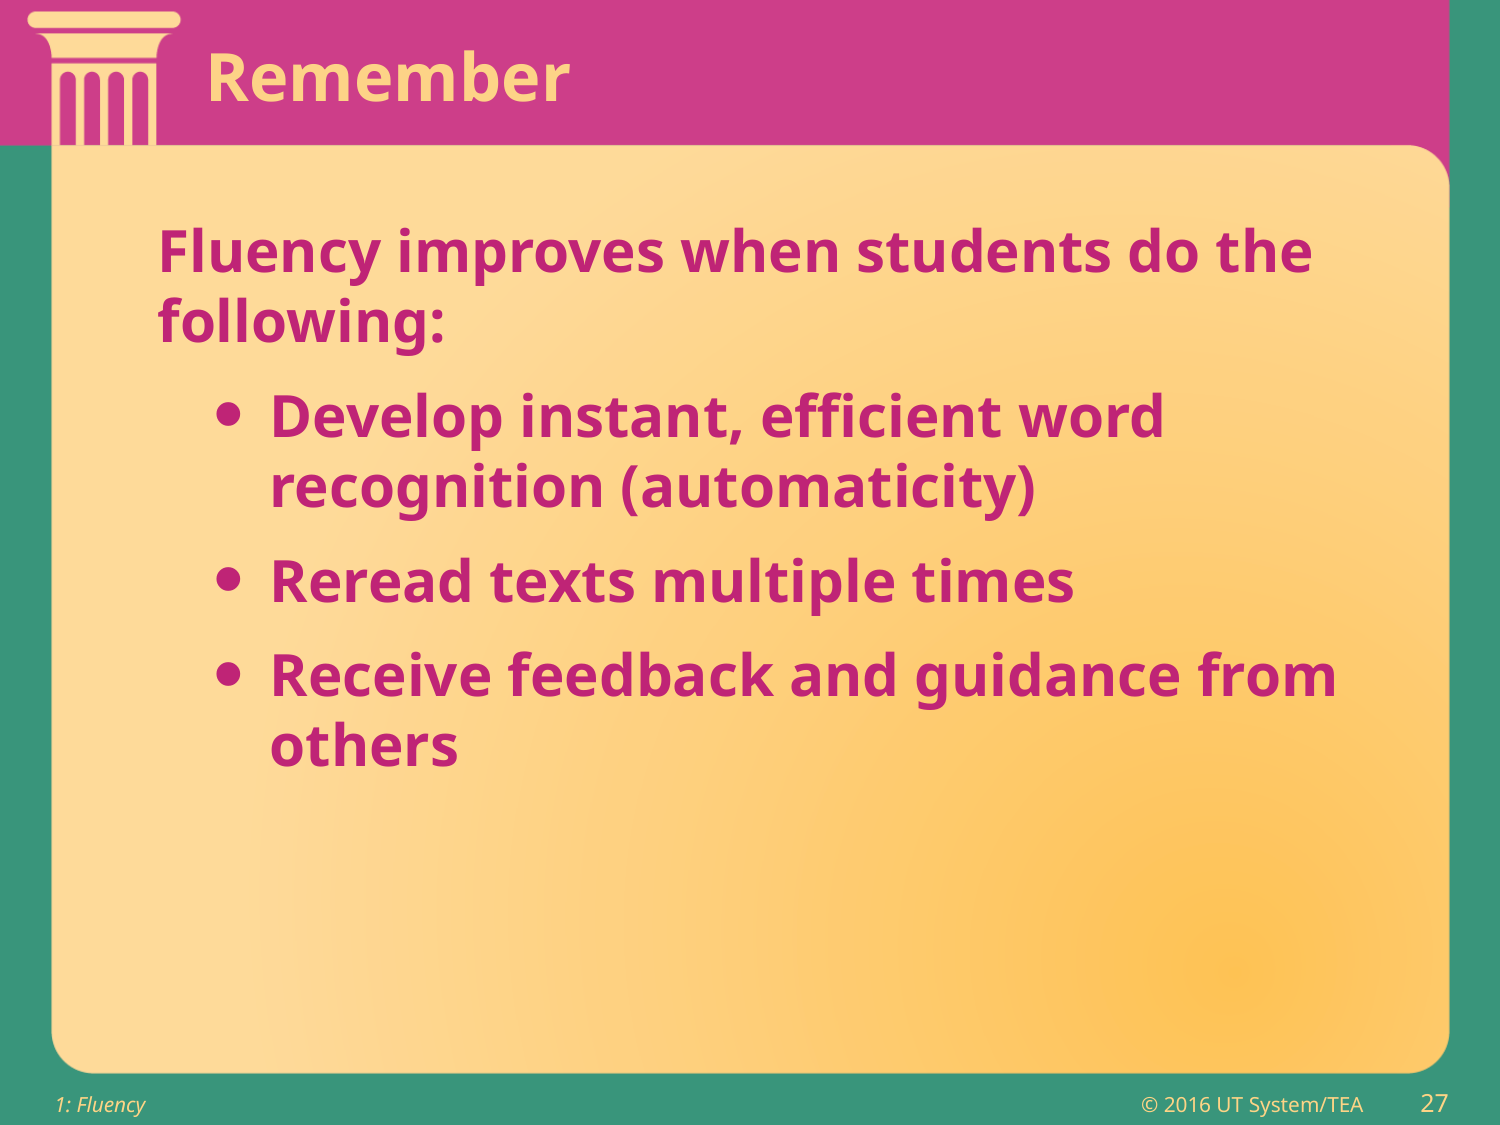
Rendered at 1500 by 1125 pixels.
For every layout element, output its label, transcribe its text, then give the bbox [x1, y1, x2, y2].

list Fluency improves when students do the following: Develop instant, efficient word recognition (automaticity) Reread texts multiple times Receive feedback and guidance from others [142, 206, 1366, 997]
picture [0, 0, 1500, 1125]
title Remember [190, 0, 1418, 149]
